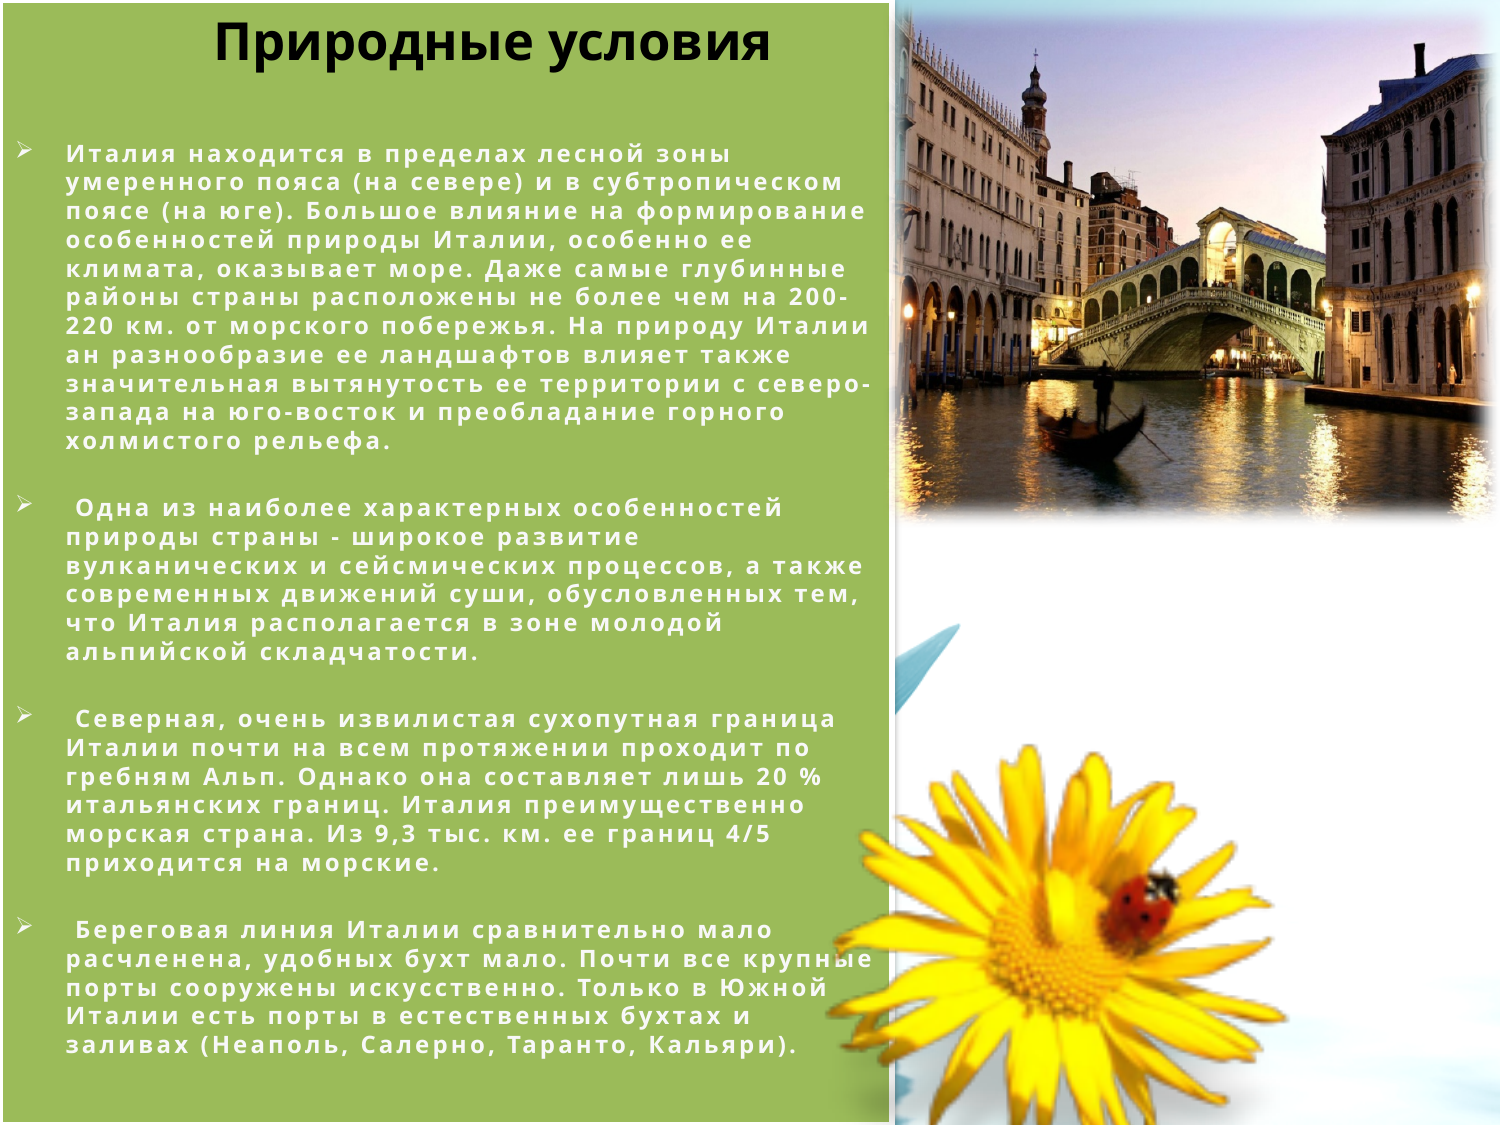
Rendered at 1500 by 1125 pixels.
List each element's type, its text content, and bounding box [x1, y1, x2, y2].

picture [820, 739, 1294, 1125]
picture [883, 0, 1500, 528]
list Природные условия Италия находится в пределах лесной зоны умеренного пояса (на севере) и в субтропическом поясе (на юге). Большое влияние на формирование особенностей природы Италии, особенно ее климата, оказывает море. Даже самые глубинные районы страны расположены не более чем на 200-220 км. от морского побережья. На природу Италии ан разнообразие ее ландшафтов влияет также значительная вытянутость ее территории с северо-запада на юго-восток и преобладание горного холмистого рельефа. Одна из наиболее характерных особенностей природы страны - широкое развитие вулканических и сейсмических процессов, а также современных движений суши, обусловленных тем, что Италия располагается в зоне молодой альпийской складчатости. Северная, очень извилистая сухопутная граница Италии почти на всем протяжении проходит по гребням Альп. Однако она составляет лишь 20 % итальянских границ. Италия преимущественно морская страна. Из 9,3 тыс. км. ее границ 4/5 приходится на морские. Береговая линия Италии сравнительно мало расчленена, удобных бухт мало. Почти все крупные порты сооружены искусственно. Только в Южной Италии есть порты в естественных бухтах и заливах (Неаполь, Салерно, Таранто, Кальяри). [0, 0, 895, 1125]
